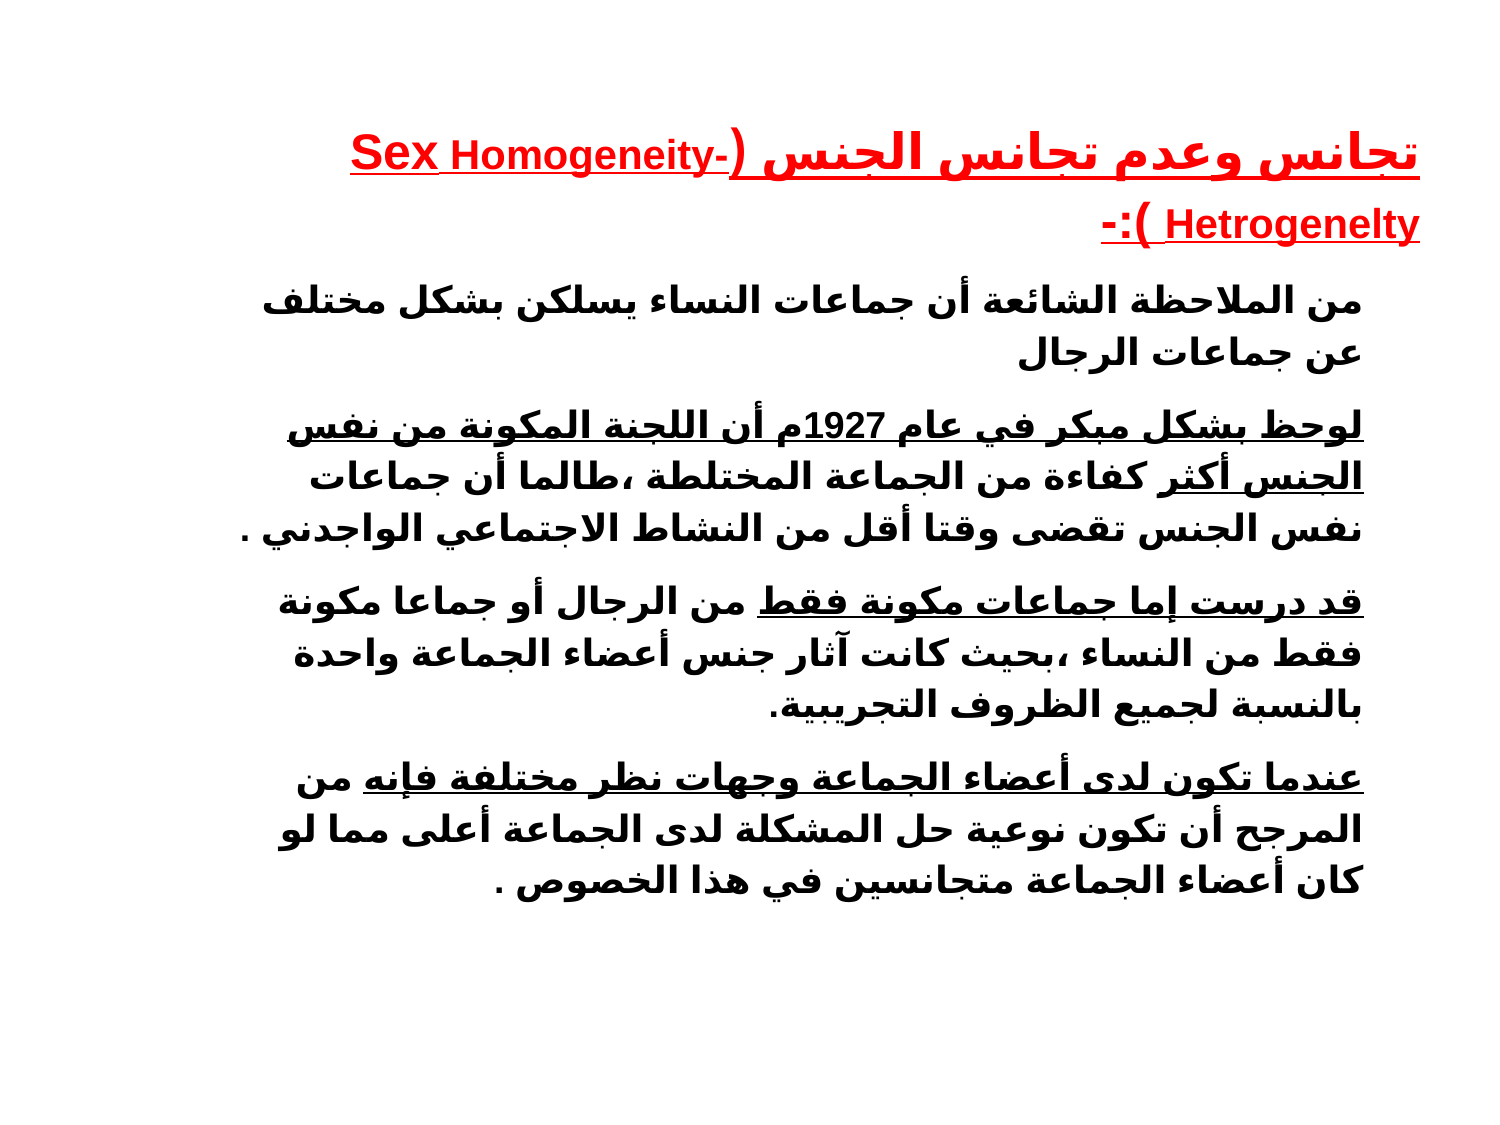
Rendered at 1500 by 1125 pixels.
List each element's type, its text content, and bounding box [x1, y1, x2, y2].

text_box تجانس وعدم تجانس الجنس (Sex Homogeneity-Hetrogenelty ):- من الملاحظة الشائعة أن جماعات النساء يسلكن بشكل مختلف عن جماعات الرجال لوحظ بشكل مبكر في عام 1927م أن اللجنة المكونة من نفس الجنس أكثر كفاءة من الجماعة المختلطة ،طالما أن جماعات نفس الجنس تقضى وقتا أقل من النشاط الاجتماعي الواجدني . قد درست إما جماعات مكونة فقط من الرجال أو جماعا مكونة فقط من النساء ،بحيث كانت آثار جنس أعضاء الجماعة واحدة بالنسبة لجميع الظروف التجريبية. عندما تكون لدى أعضاء الجماعة وجهات نظر مختلفة فإنه من المرجح أن تكون نوعية حل المشكلة لدى الجماعة أعلى مما لو كان أعضاء الجماعة متجانسين في هذا الخصوص . [218, 103, 1435, 909]
